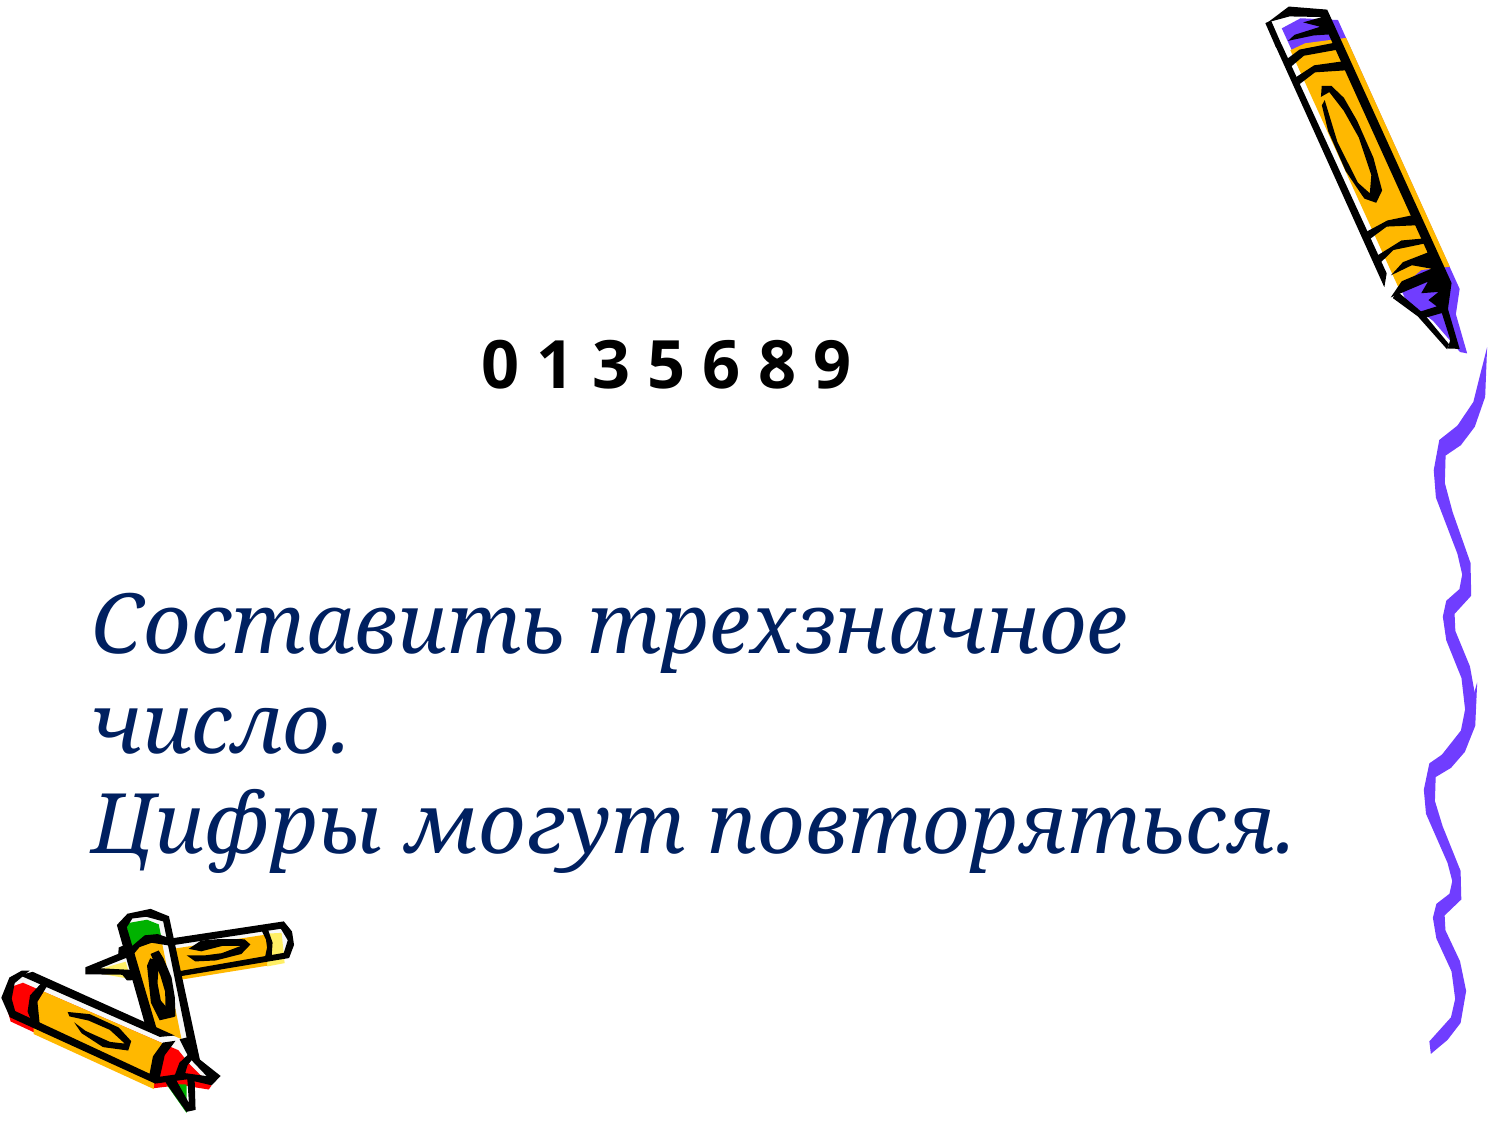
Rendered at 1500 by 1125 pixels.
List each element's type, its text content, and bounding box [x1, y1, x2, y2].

text_box 0 1 3 5 6 8 9 [466, 314, 981, 410]
text_box Составить трехзначное число. Цифры могут повторяться. [76, 562, 1400, 878]
